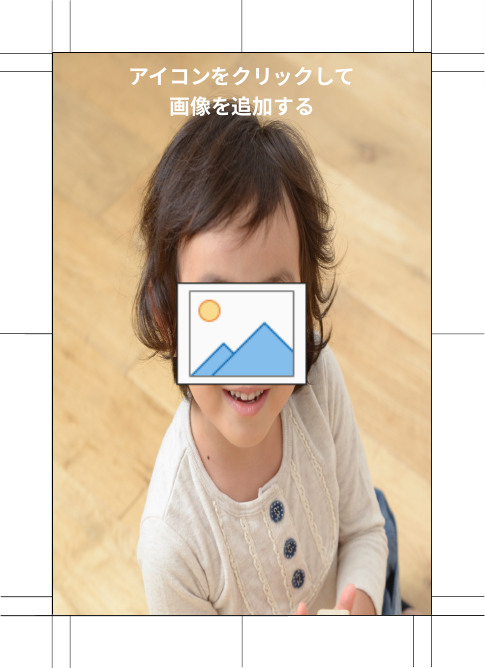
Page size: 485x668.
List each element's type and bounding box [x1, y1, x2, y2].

picture [52, 52, 432, 615]
